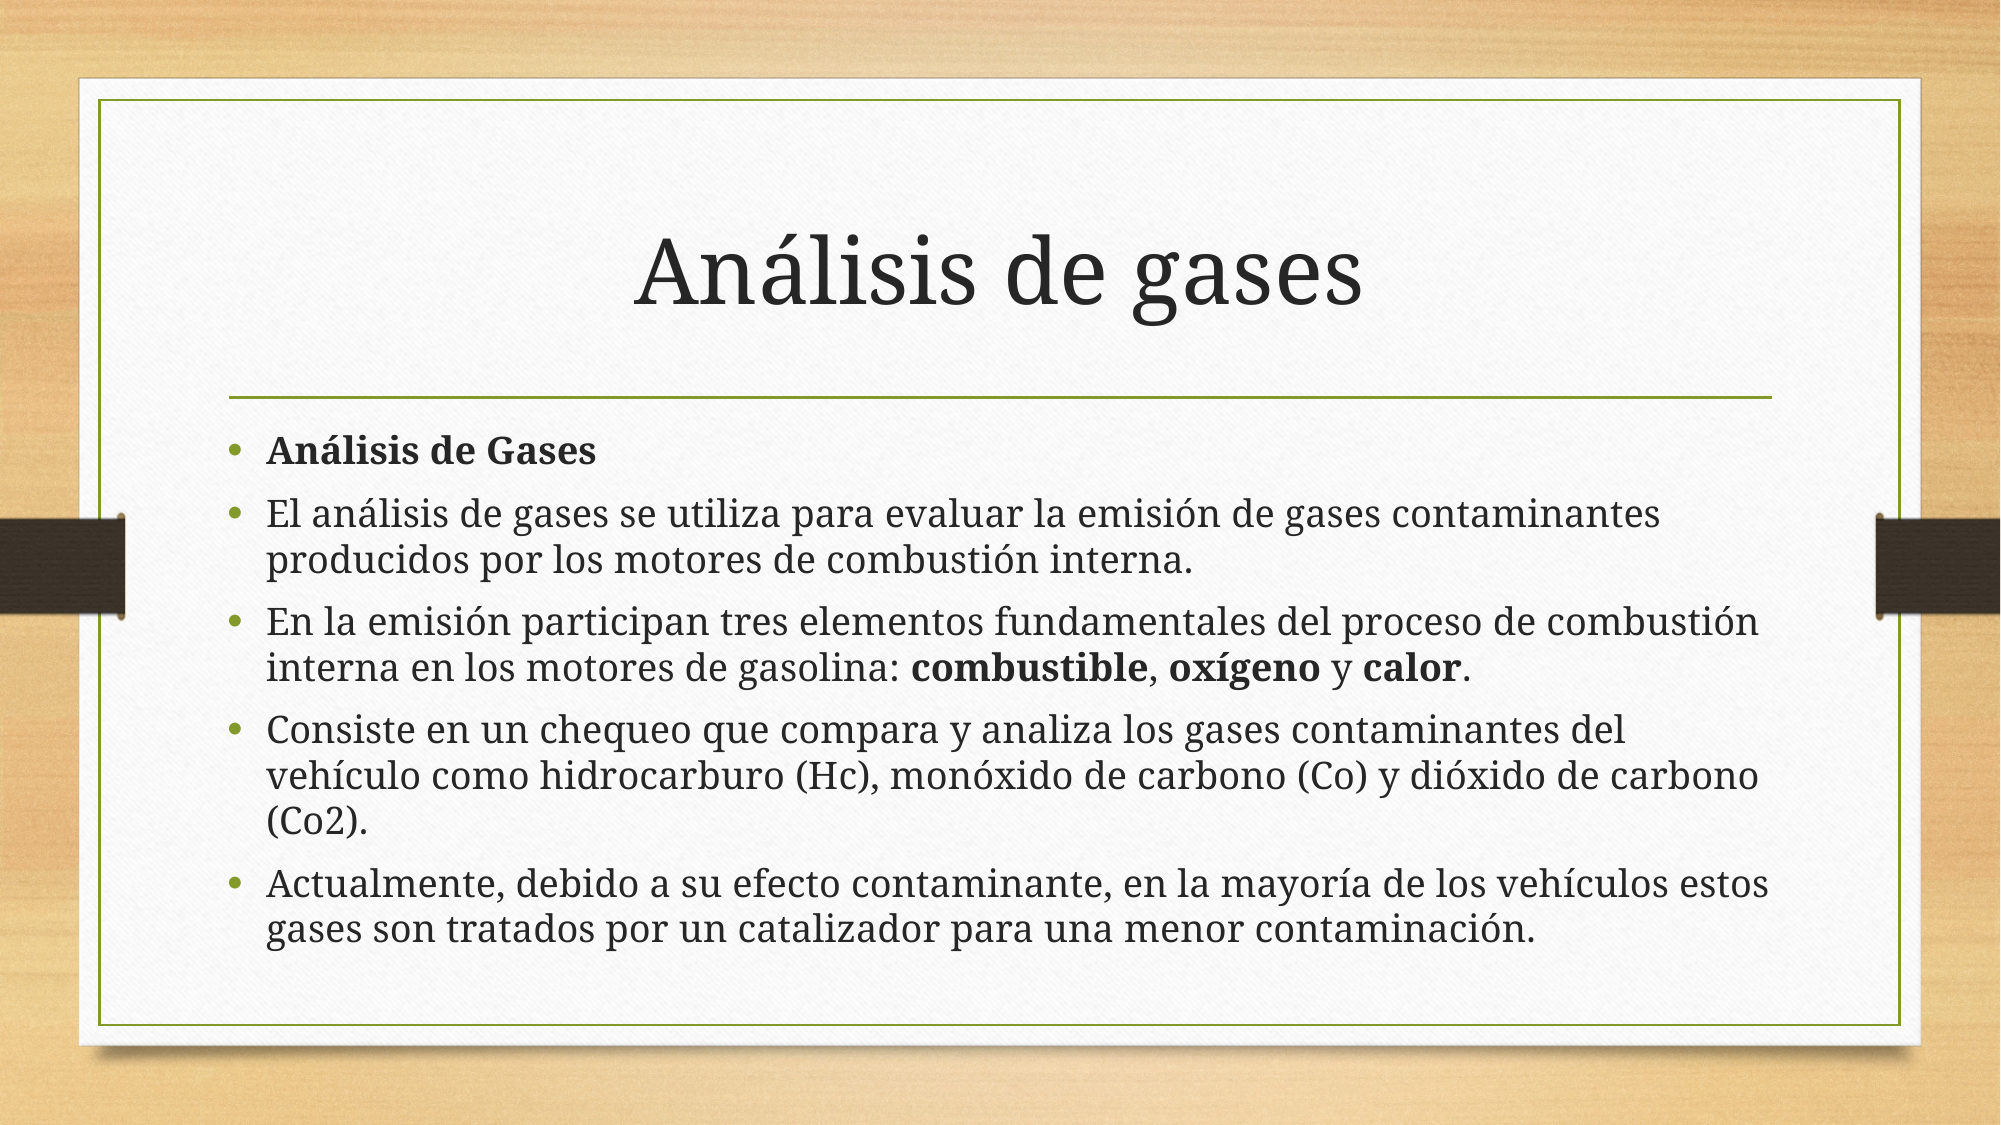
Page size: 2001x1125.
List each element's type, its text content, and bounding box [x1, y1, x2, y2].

text_box [25, 0, 440, 155]
picture [0, 0, 2001, 1125]
title Análisis de gases [212, 161, 1788, 375]
list Análisis de Gases El análisis de gases se utiliza para evaluar la emisión de gases contaminantes producidos por los motores de combustión interna. En la emisión participan tres elementos fundamentales del proceso de combustión interna en los motores de gasolina: combustible, oxígeno y calor. Consiste en un chequeo que compara y analiza los gases contaminantes del vehículo como hidrocarburo (Hc), monóxido de carbono (Co) y dióxido de carbono (Co2). Actualmente, debido a su efecto contaminante, en la mayoría de los vehículos estos gases son tratados por un catalizador para una menor contaminación. [212, 419, 1788, 964]
